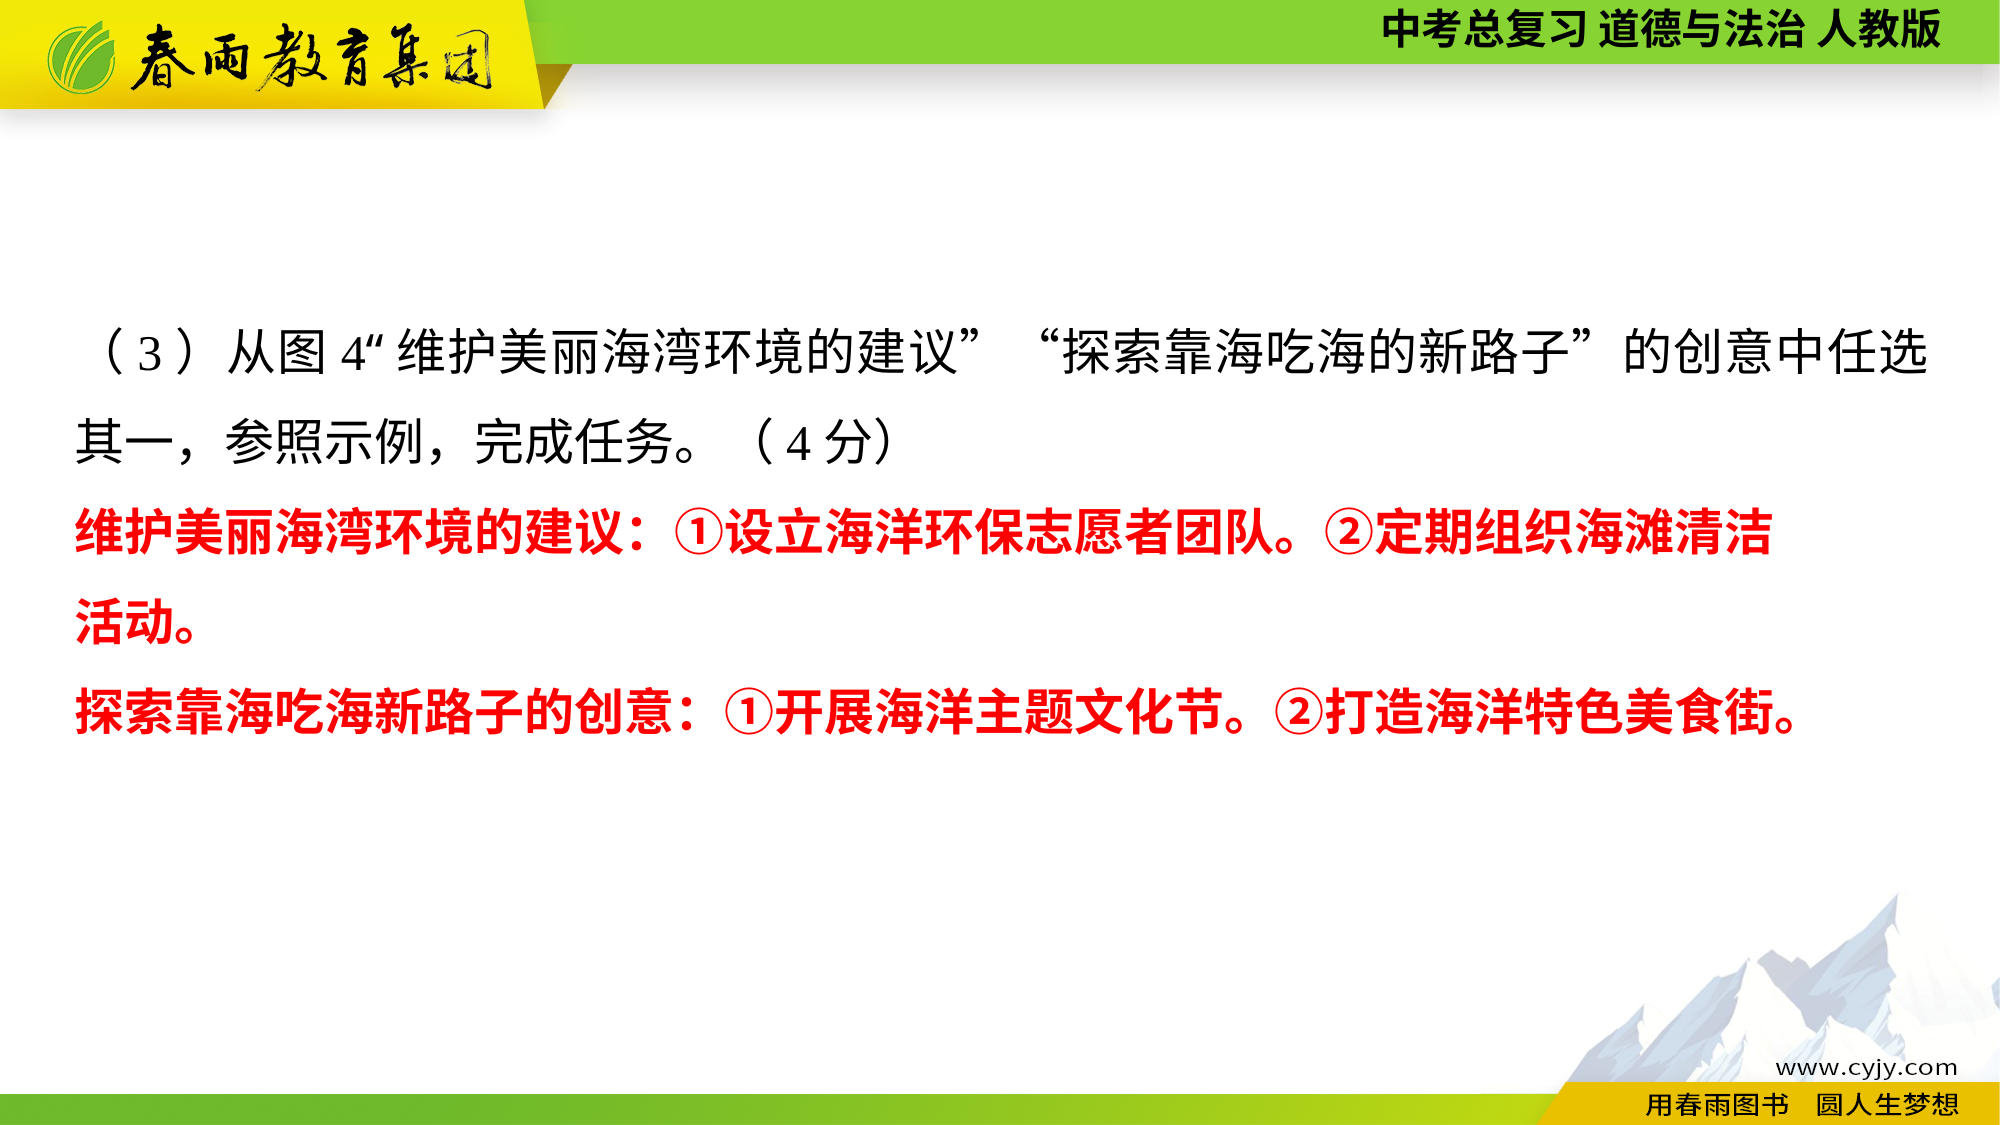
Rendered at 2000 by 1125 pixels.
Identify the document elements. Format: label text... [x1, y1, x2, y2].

picture [0, 0, 2000, 1125]
text_box 维护美丽海湾环境的建议：①设立海洋环保志愿者团队。②定期组织海滩清洁 活动。 探索靠海吃海新路子的创意：①开展海洋主题文化节。②打造海洋特色美食街。 [59, 463, 1944, 749]
list （3）从图4“维护美丽海湾环境的建议”“探索靠海吃海的新路子”的创意中任选其一，参照示例，完成任务。（4分） [59, 283, 1944, 463]
